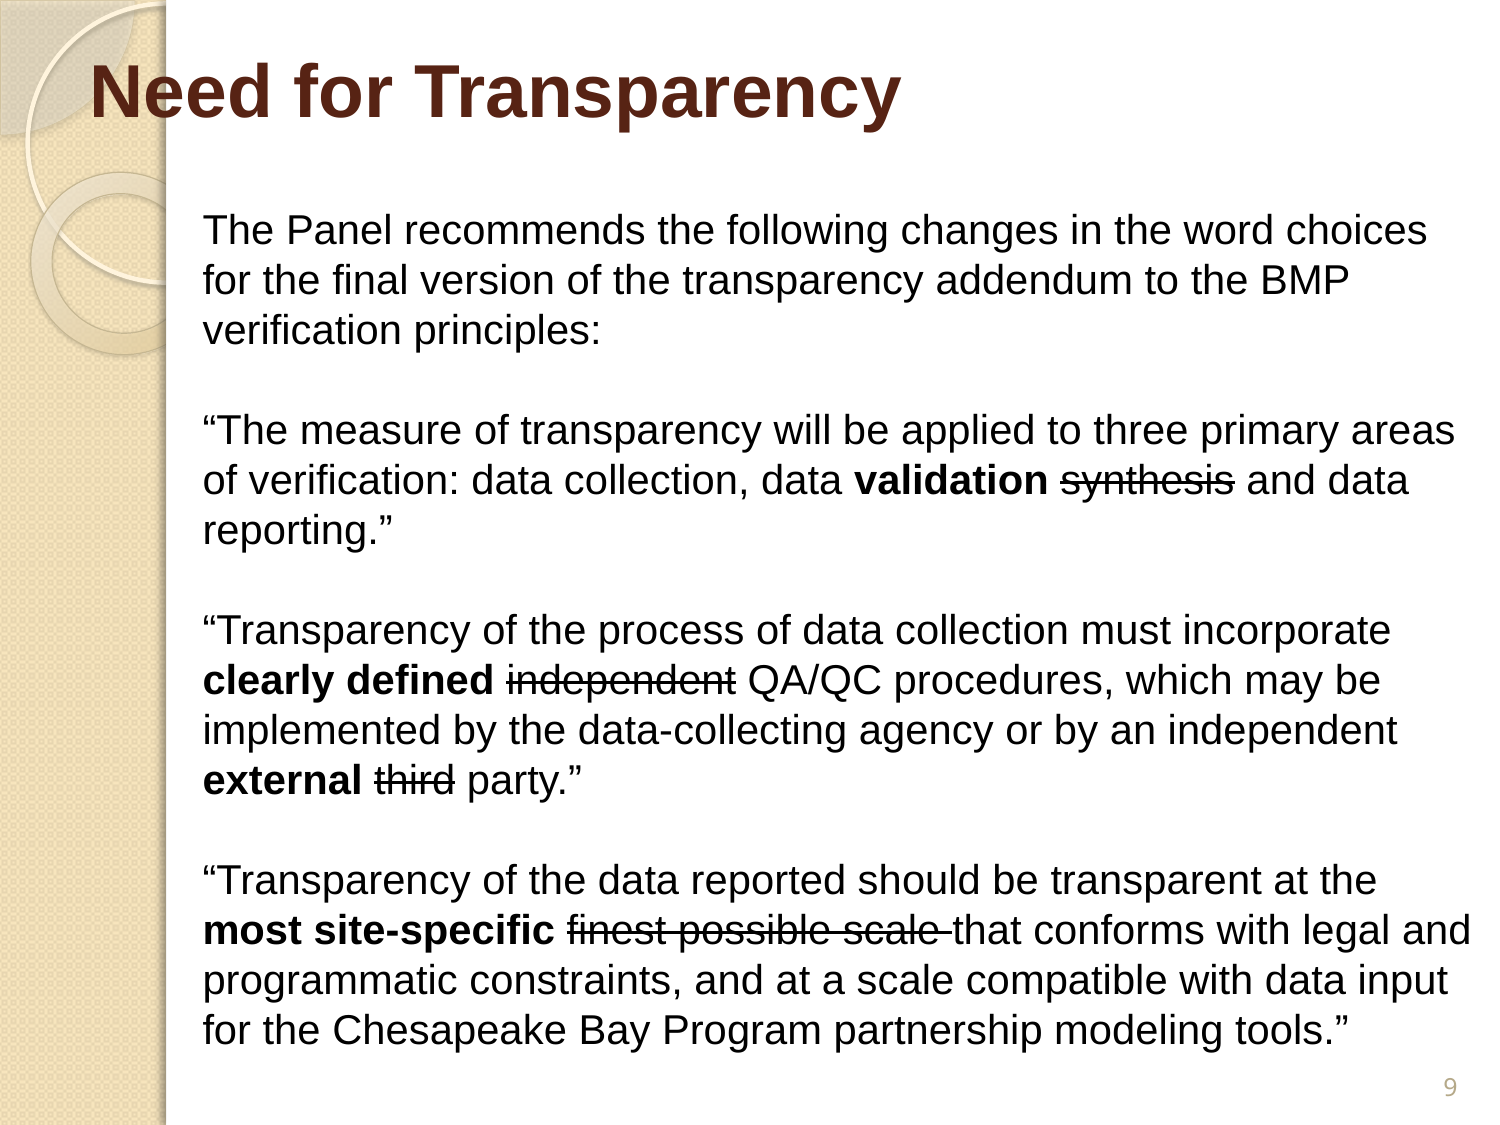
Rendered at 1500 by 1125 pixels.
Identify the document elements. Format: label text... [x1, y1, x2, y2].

text_box The Panel recommends the following changes in the word choices for the final version of the transparency addendum to the BMP verification principles: “The measure of transparency will be applied to three primary areas of verification: data collection, data validation synthesis and data reporting.” “Transparency of the process of data collection must incorporate clearly defined independent QA/QC procedures, which may be implemented by the data-collecting agency or by an independent external third party.” “Transparency of the data reported should be transparent at the most site-specific finest possible scale that conforms with legal and programmatic constraints, and at a scale compatible with data input for the Chesapeake Bay Program partnership modeling tools.” [187, 195, 1500, 1061]
title Need for Transparency [75, 0, 1425, 175]
slide_number 9 [1413, 1061, 1488, 1113]
